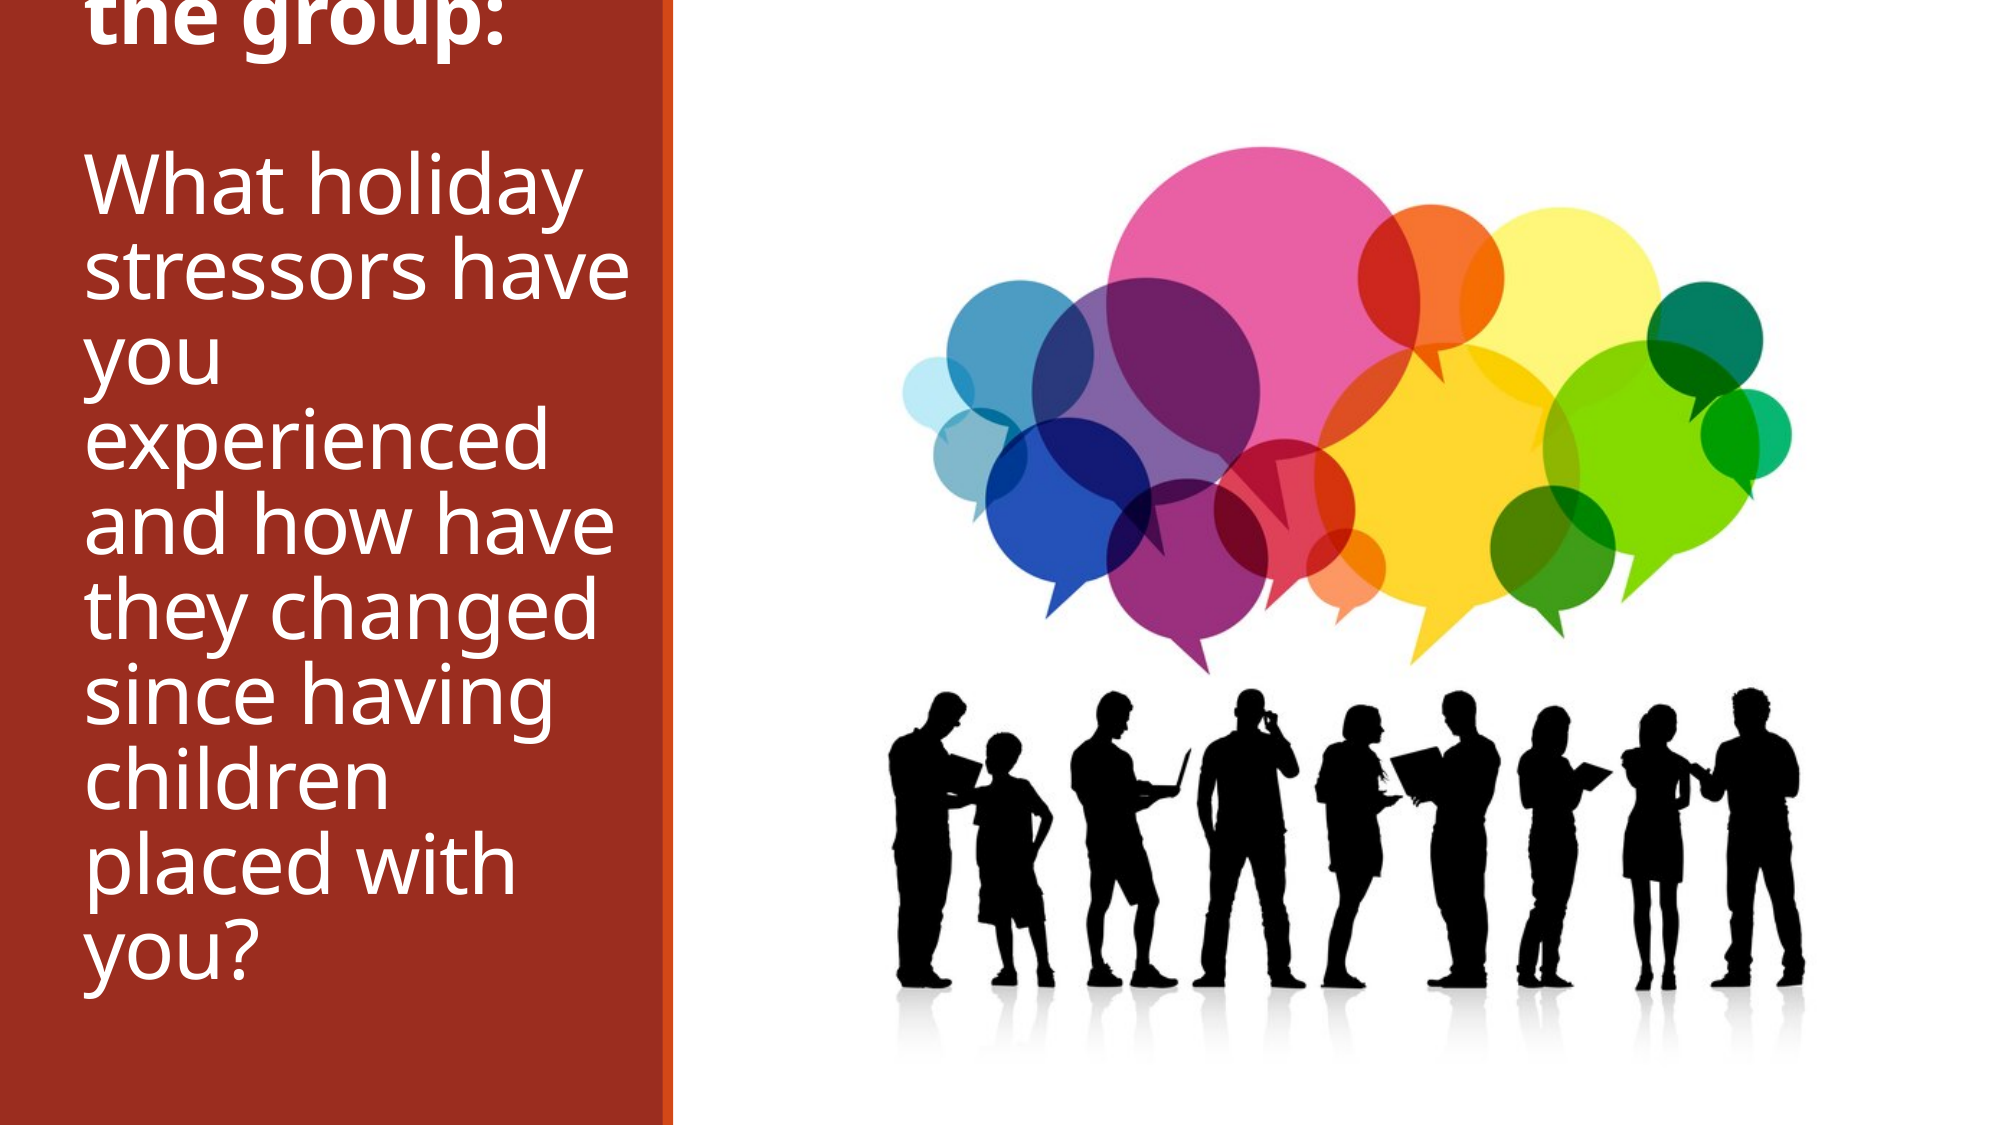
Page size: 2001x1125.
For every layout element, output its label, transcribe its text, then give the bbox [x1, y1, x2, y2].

title Share with the group: What holiday stressors have you experienced and how have they changed since having children placed with you? [68, 691, 655, 1104]
picture [813, 9, 1880, 1076]
